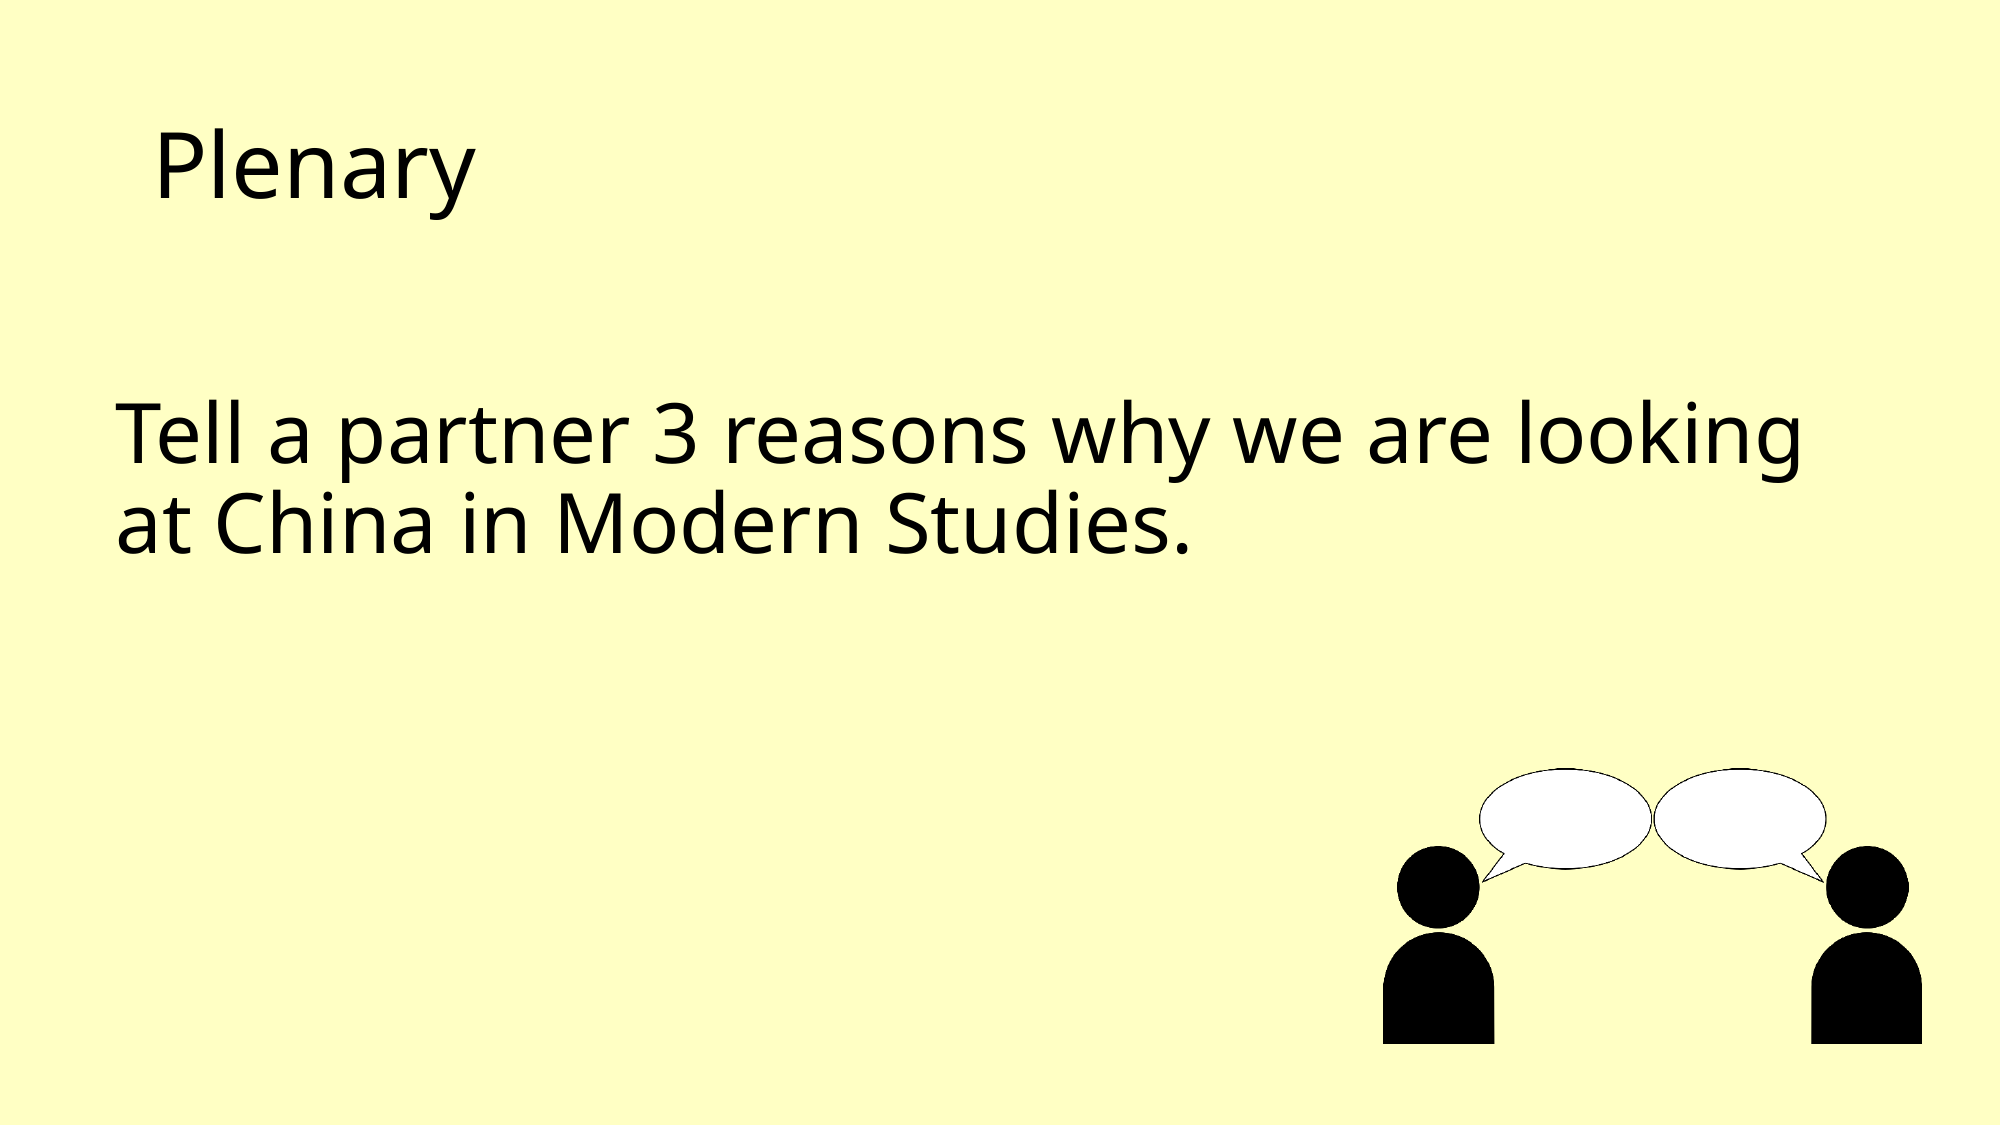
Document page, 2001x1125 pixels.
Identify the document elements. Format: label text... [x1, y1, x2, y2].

list Tell a partner 3 reasons why we are looking at China in Modern Studies. [100, 384, 1900, 1125]
title Plenary [137, 59, 1863, 278]
picture [1383, 768, 1922, 1044]
